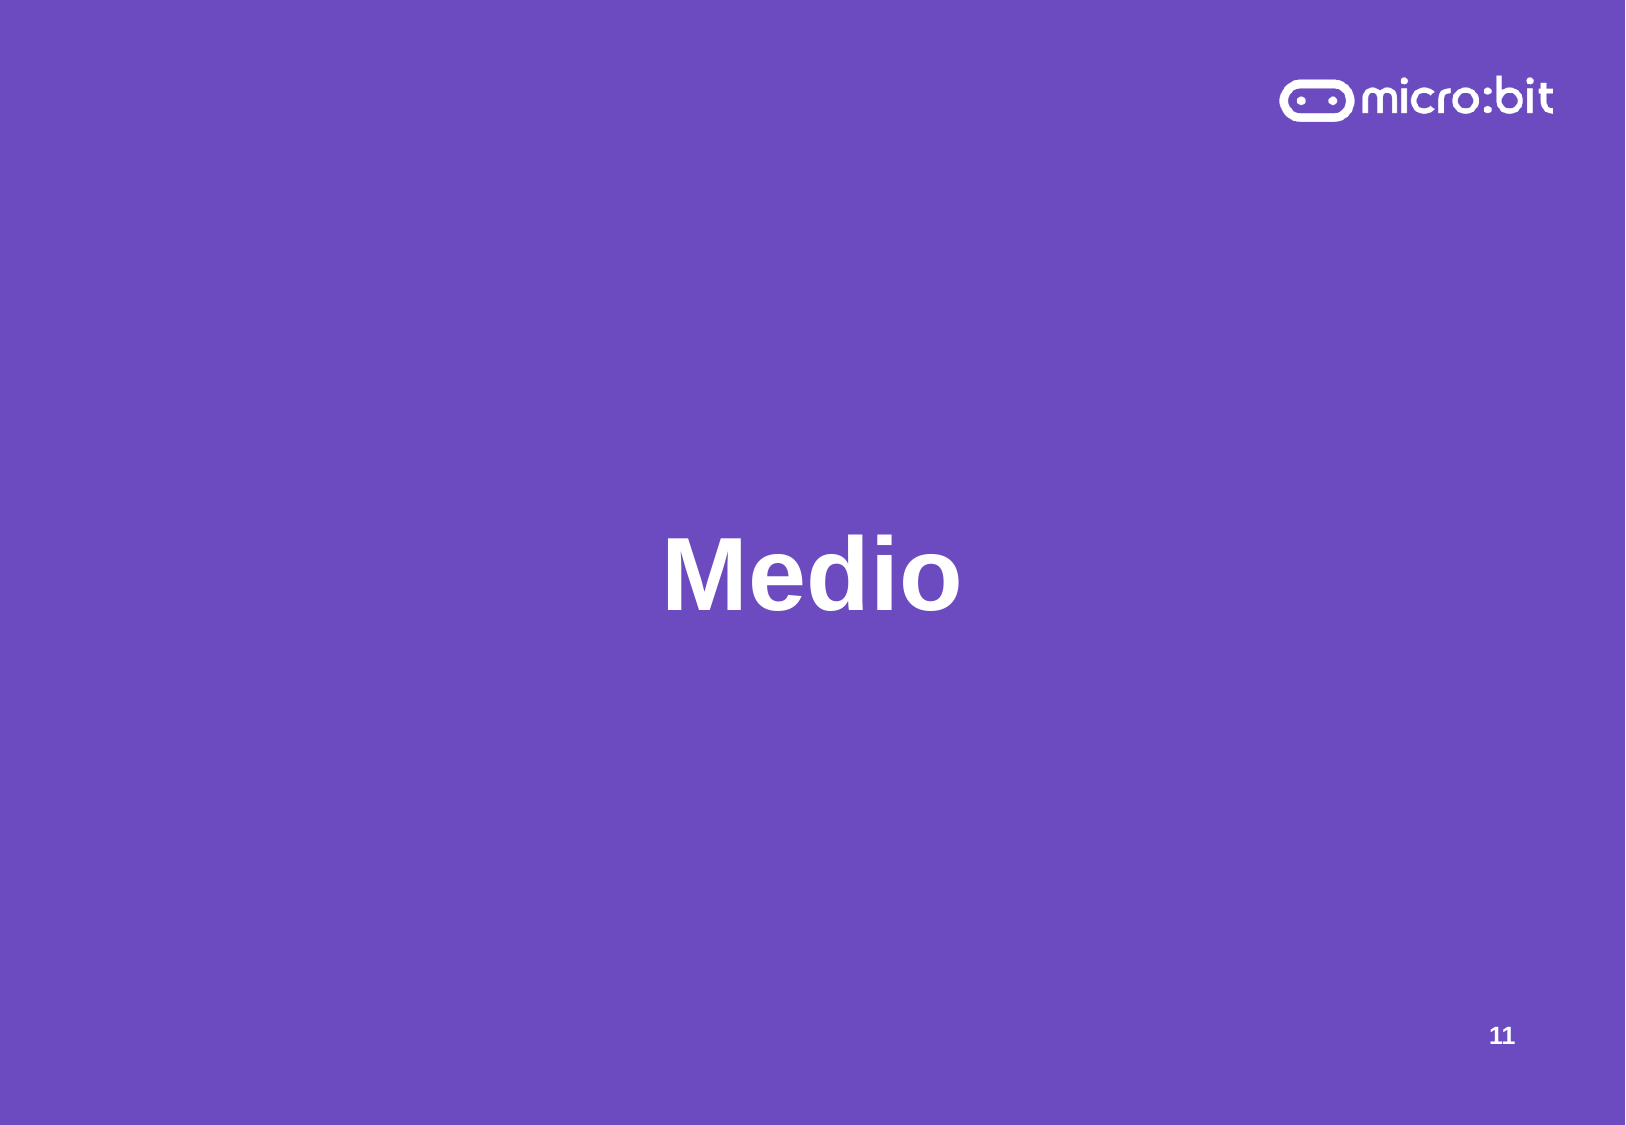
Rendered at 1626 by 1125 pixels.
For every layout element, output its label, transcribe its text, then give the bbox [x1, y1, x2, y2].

list Medio [373, 437, 1252, 687]
picture [1279, 75, 1553, 122]
slide_number 11 [1164, 1004, 1531, 1065]
